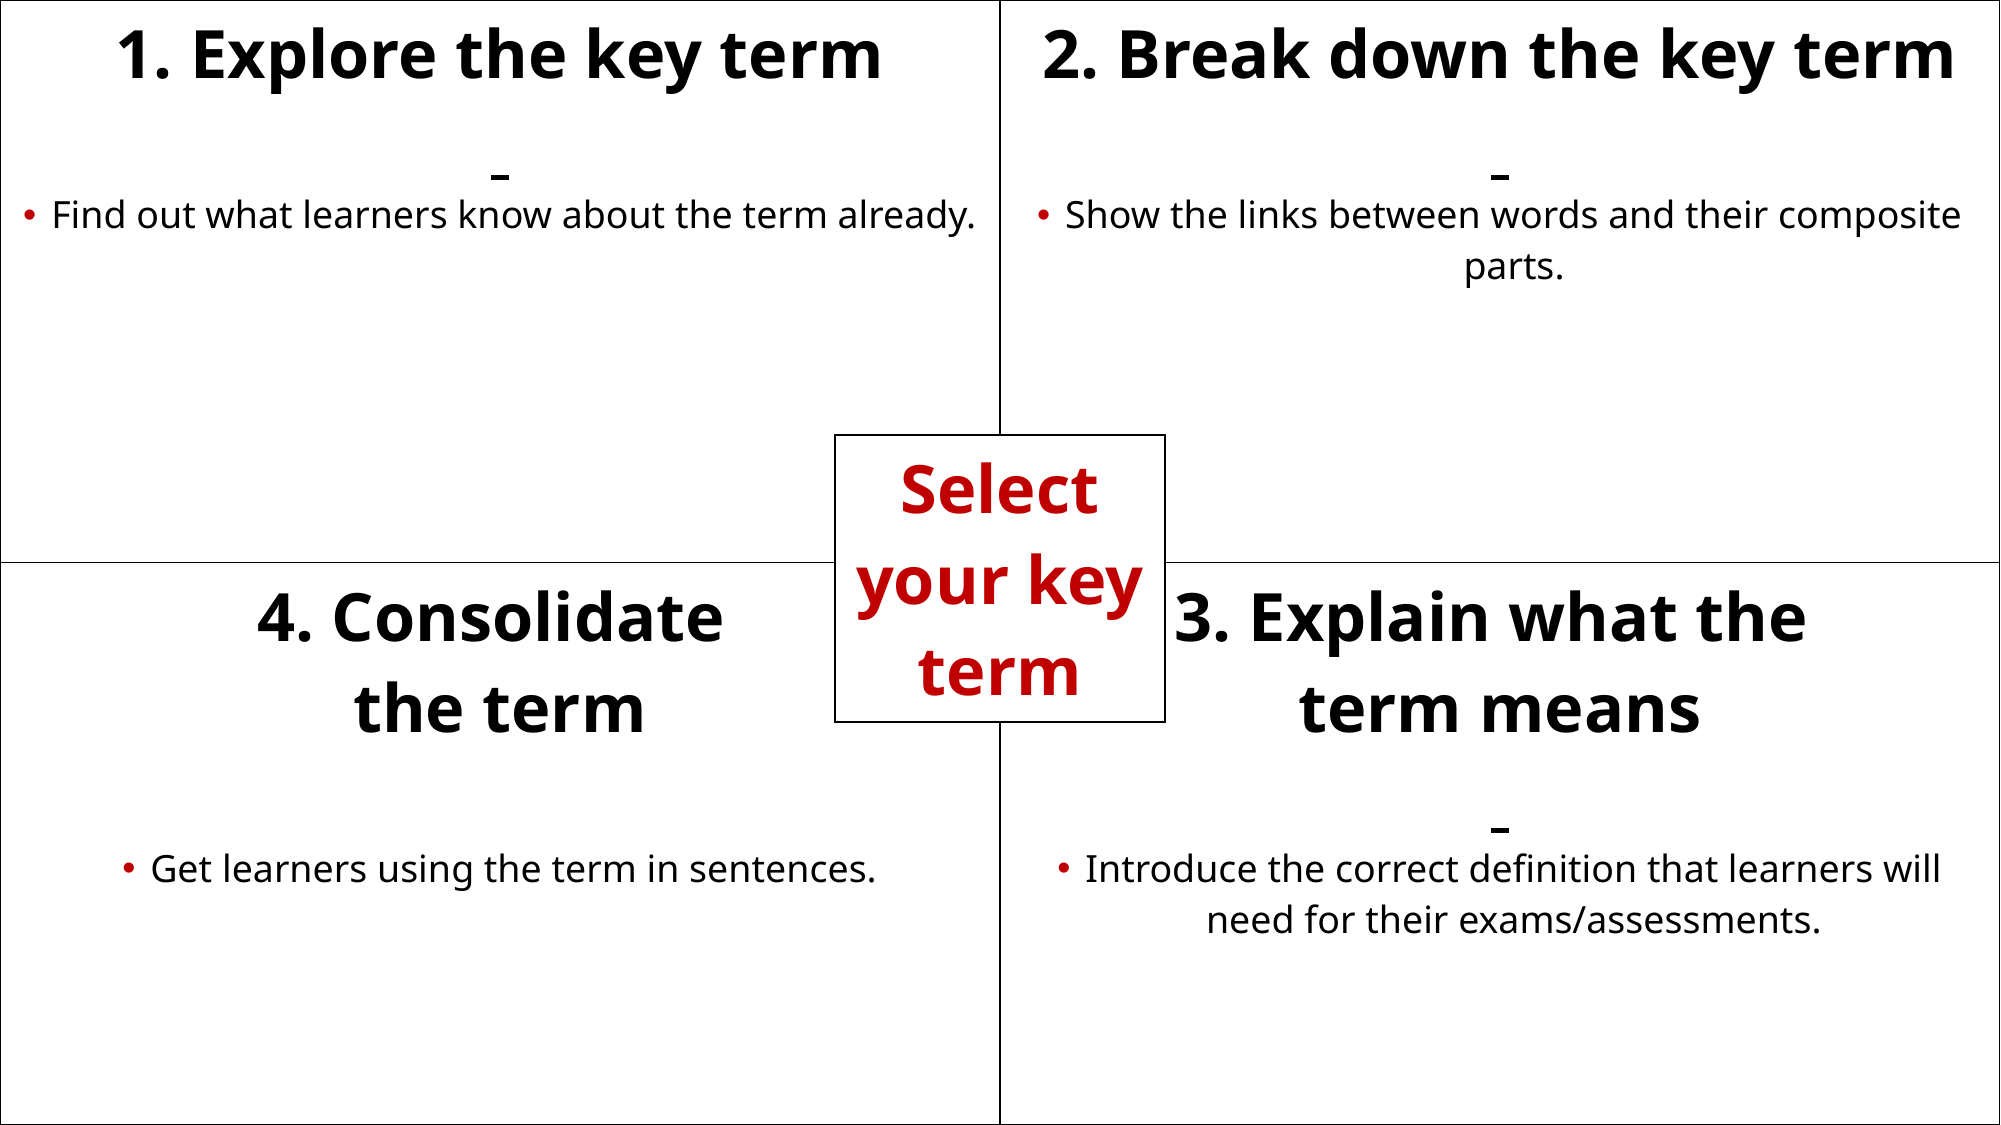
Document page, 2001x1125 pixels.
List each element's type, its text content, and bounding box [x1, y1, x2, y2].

table_header Select your key term [836, 436, 1164, 721]
table_header 2. Break down the key term Show the links between words and their composite parts. [1001, 1, 1999, 562]
table_cell 3. Explain what the term means Introduce the correct definition that learners will need for their exams/assessments. [1001, 563, 1999, 1124]
table_header Explore the key term Find out what learners know about the term already. [1, 1, 999, 562]
table_cell 4. Consolidate the term Get learners using the term in sentences. [1, 563, 999, 1124]
